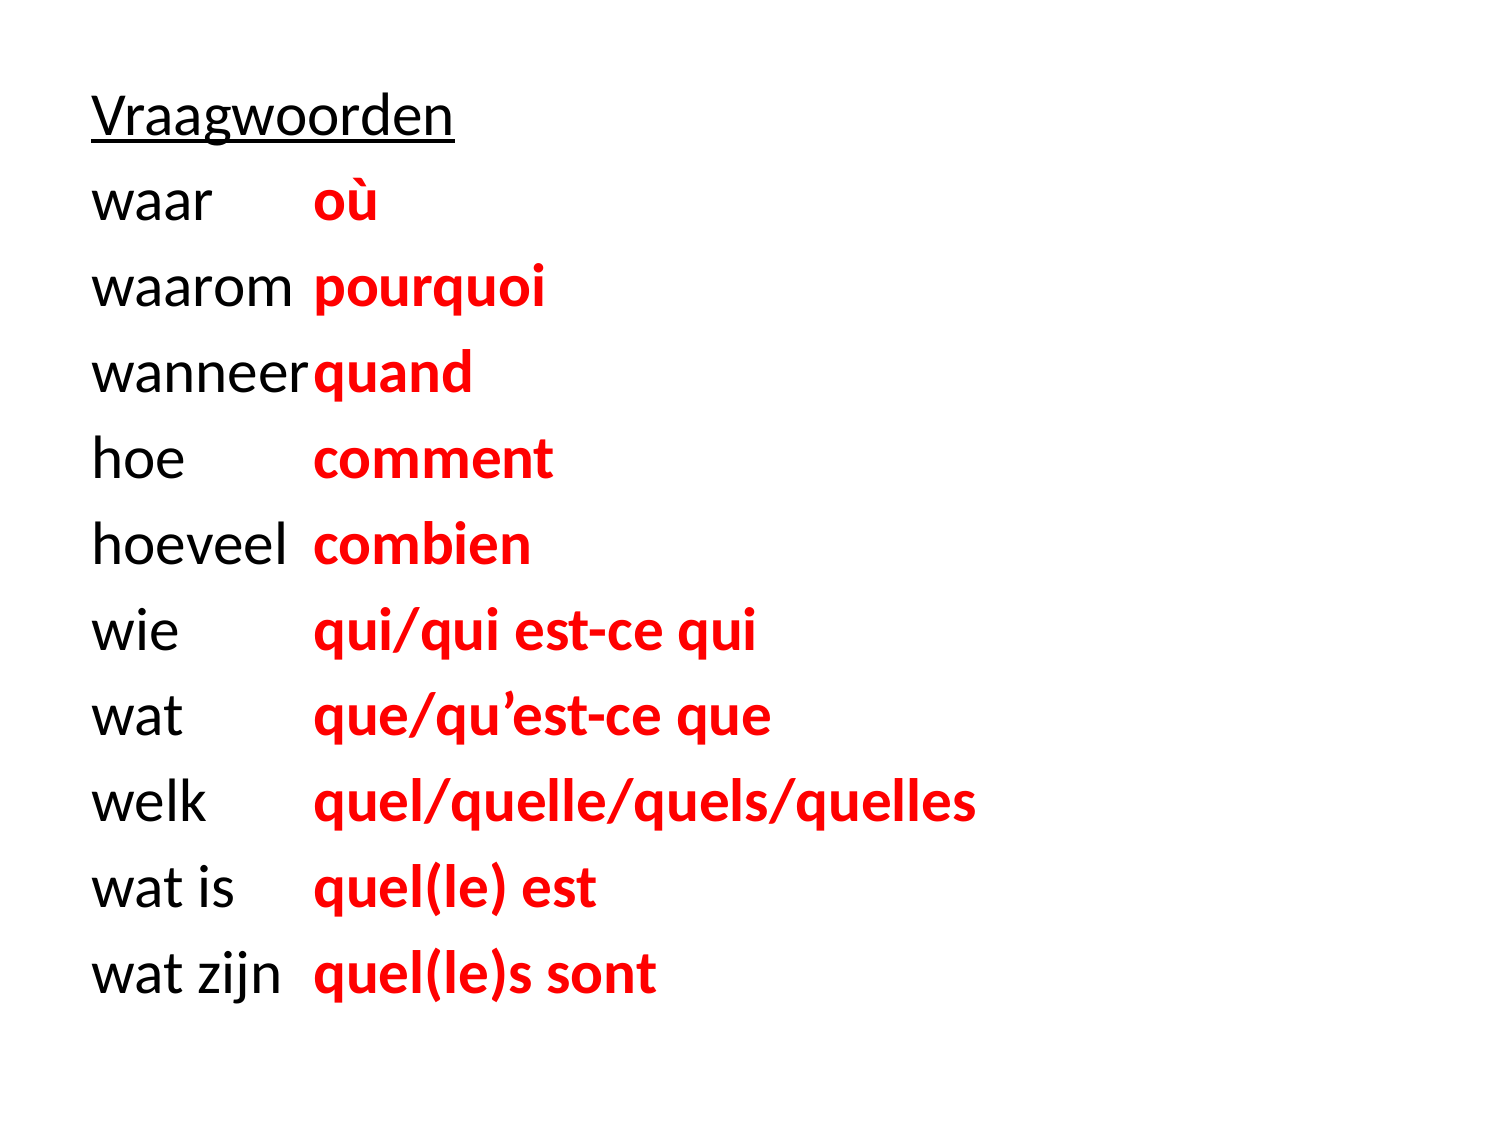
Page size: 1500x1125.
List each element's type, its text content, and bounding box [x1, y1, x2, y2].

text_box Vraagwoorden waar où waarom pourquoi wanneer quand hoe comment hoeveel combien wie qui/qui est-ce qui wat que/qu’est-ce que welk quel/quelle/quels/quelles wat is quel(le) est wat zijn quel(le)s sont [76, 66, 1388, 1024]
